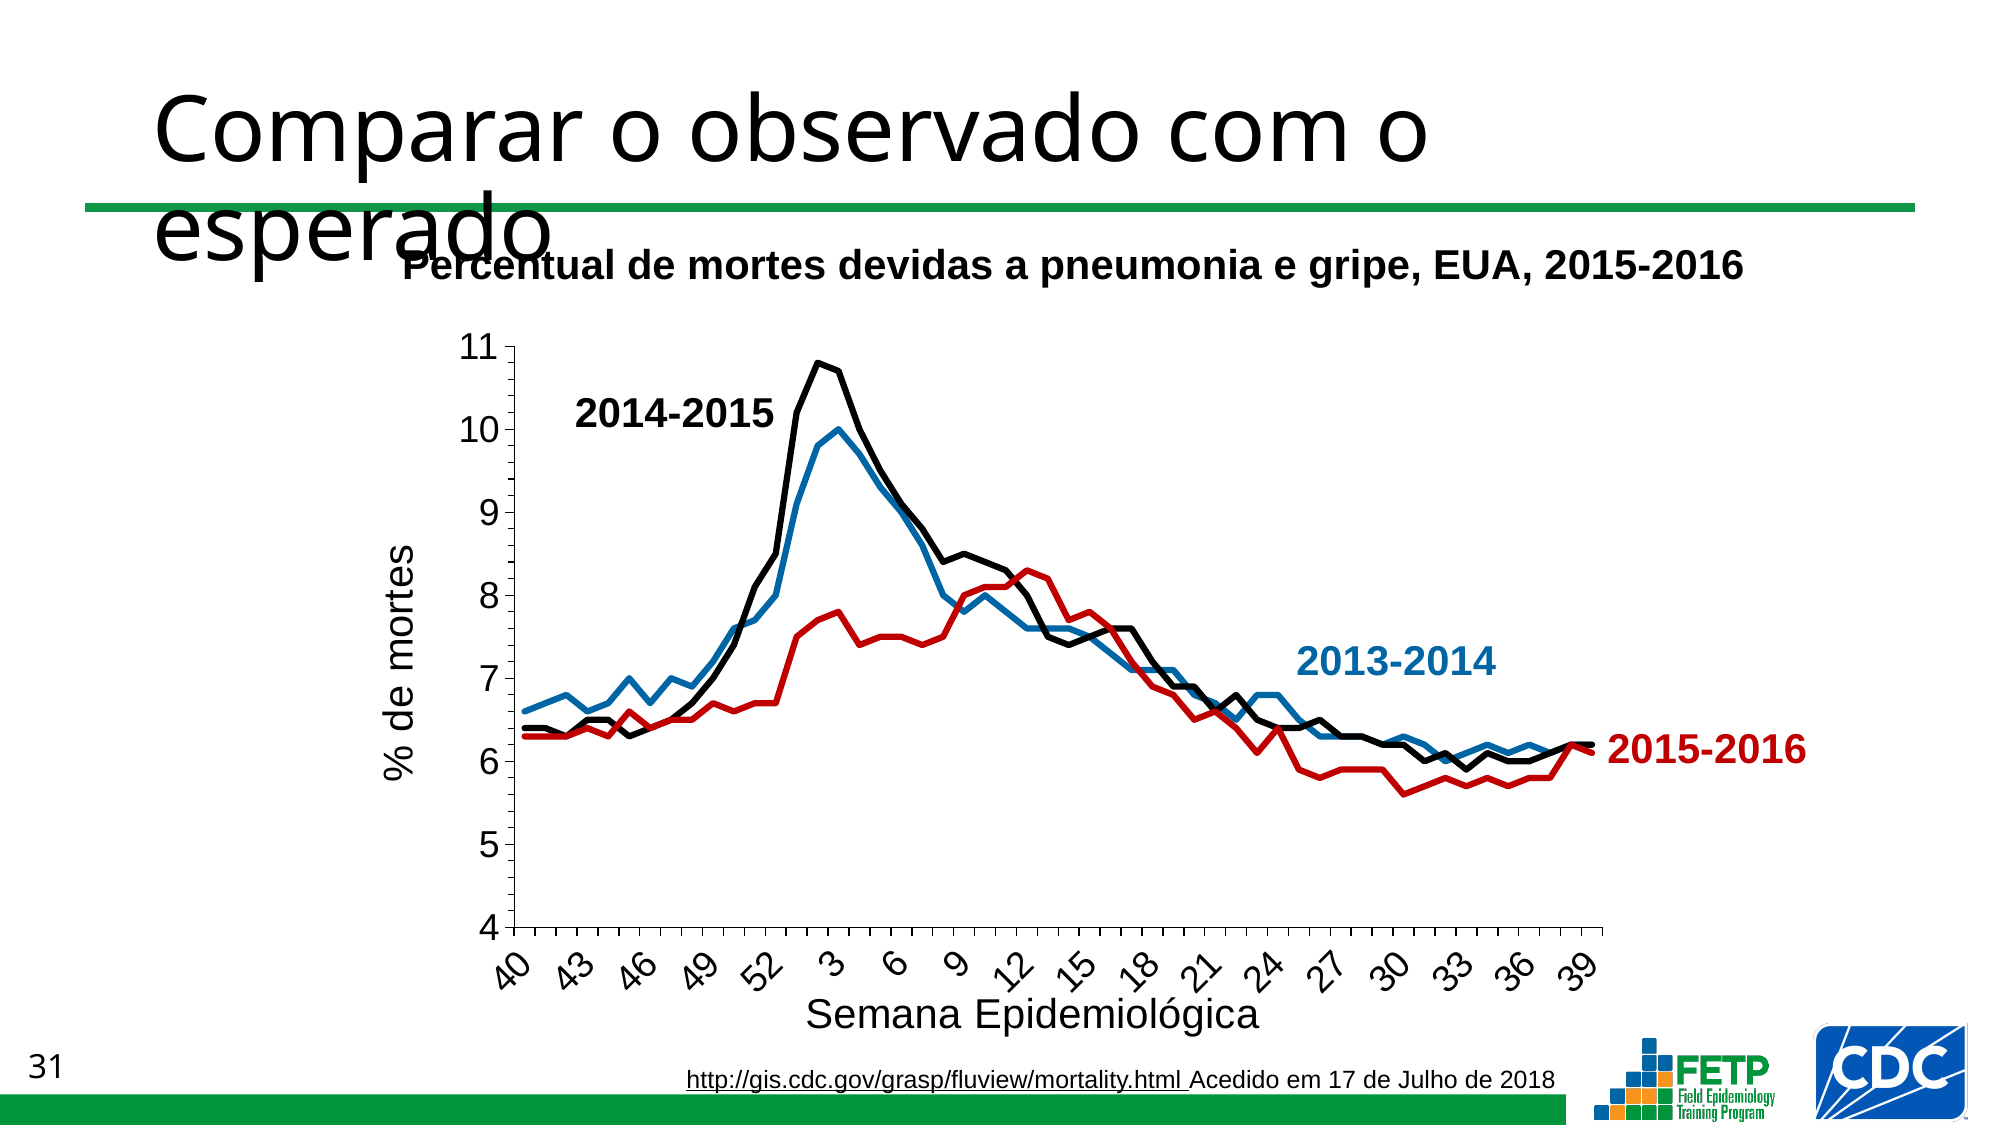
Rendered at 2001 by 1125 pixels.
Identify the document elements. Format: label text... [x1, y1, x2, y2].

picture [1813, 1023, 1968, 1122]
text_box Percentual de mortes devidas a pneumonia e gripe, EUA, 2015-2016 [362, 230, 1785, 309]
title Comparar o observado com o esperado [137, 75, 1863, 207]
picture [1594, 1038, 1775, 1122]
chart [362, 300, 1638, 1051]
text_box http://gis.cdc.gov/grasp/fluview/mortality.html Acedido em 17 de Julho de 2018 [318, 1056, 1572, 1111]
text_box 2015-2016 [1638, 714, 1883, 780]
